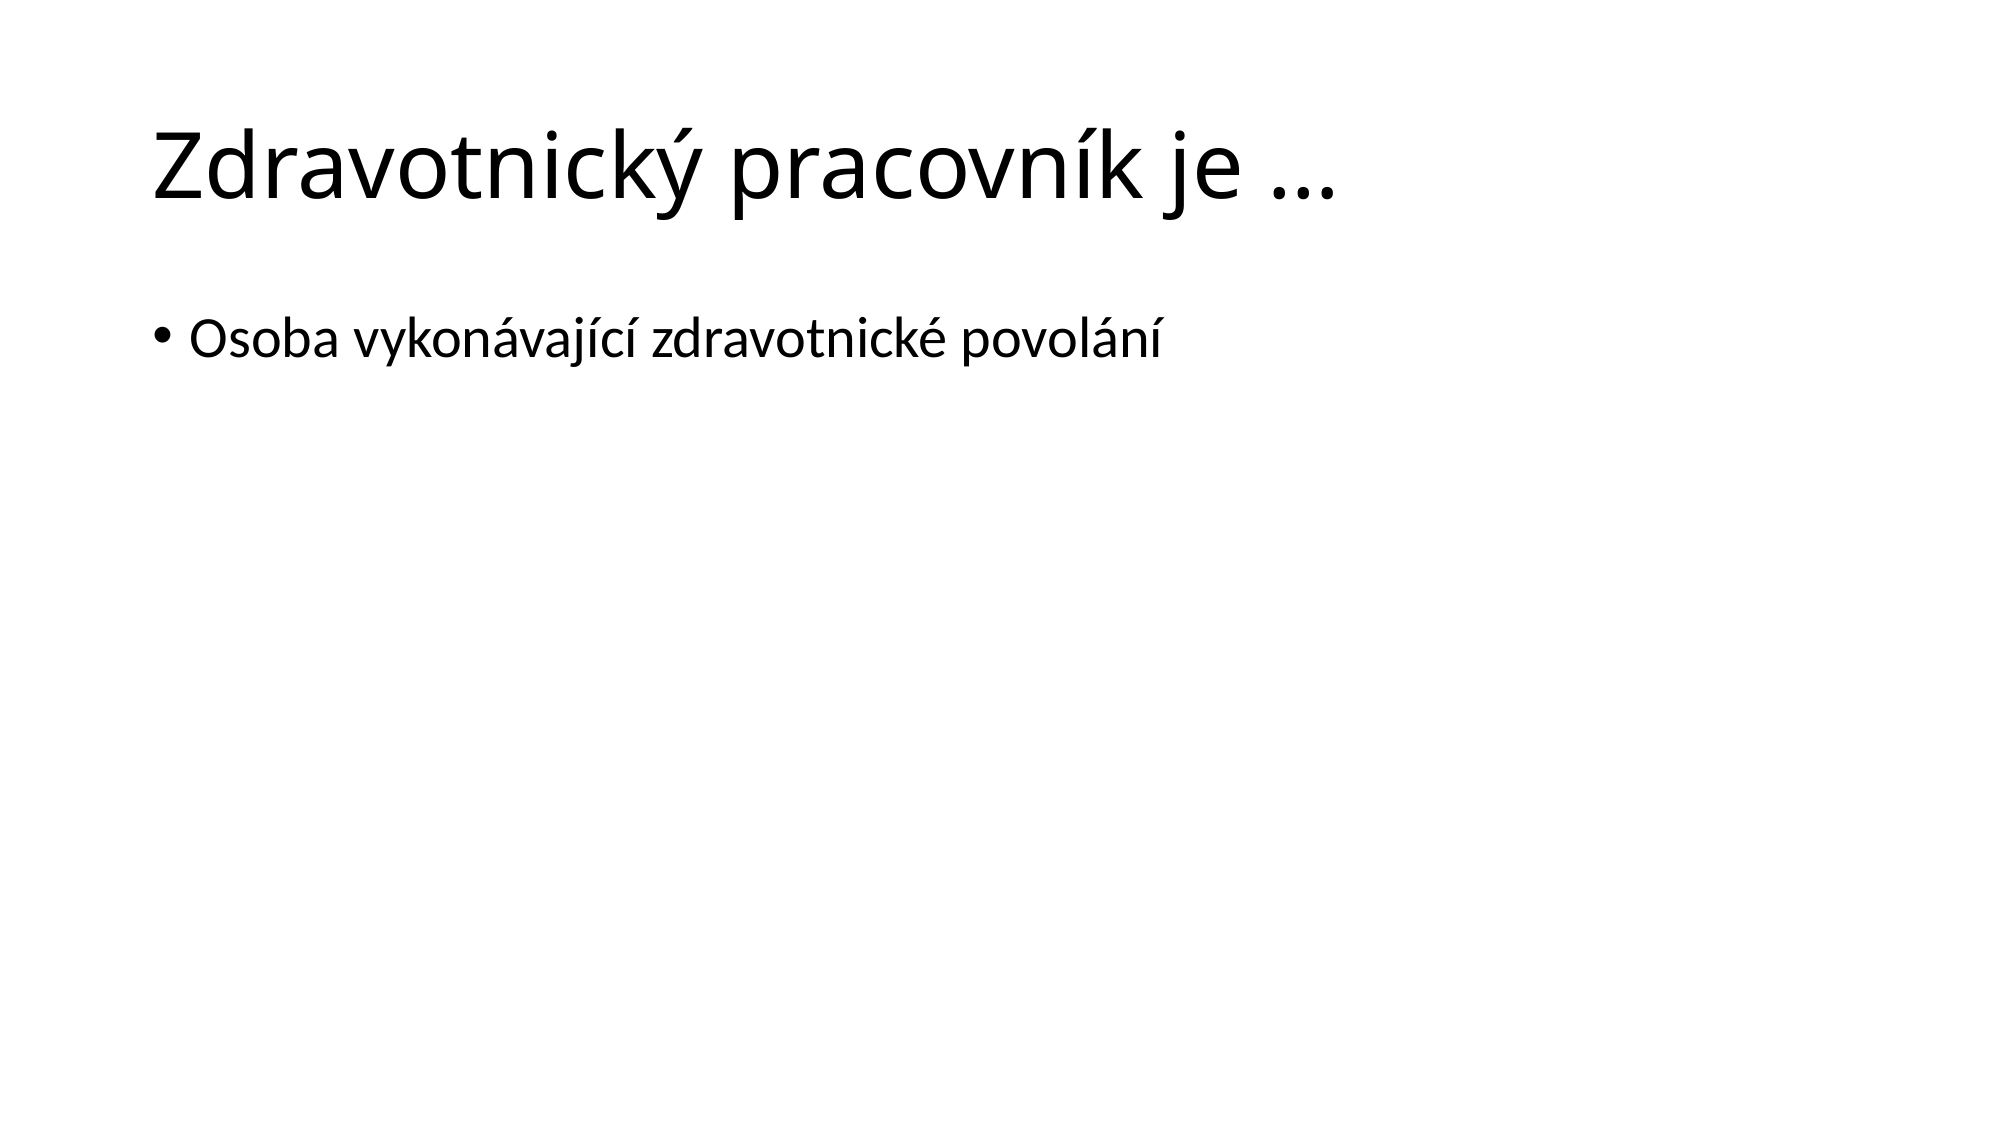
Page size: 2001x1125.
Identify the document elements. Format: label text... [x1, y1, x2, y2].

list Osoba vykonávající zdravotnické povolání [137, 299, 1863, 1014]
title Zdravotnický pracovník je … [137, 59, 1863, 278]
